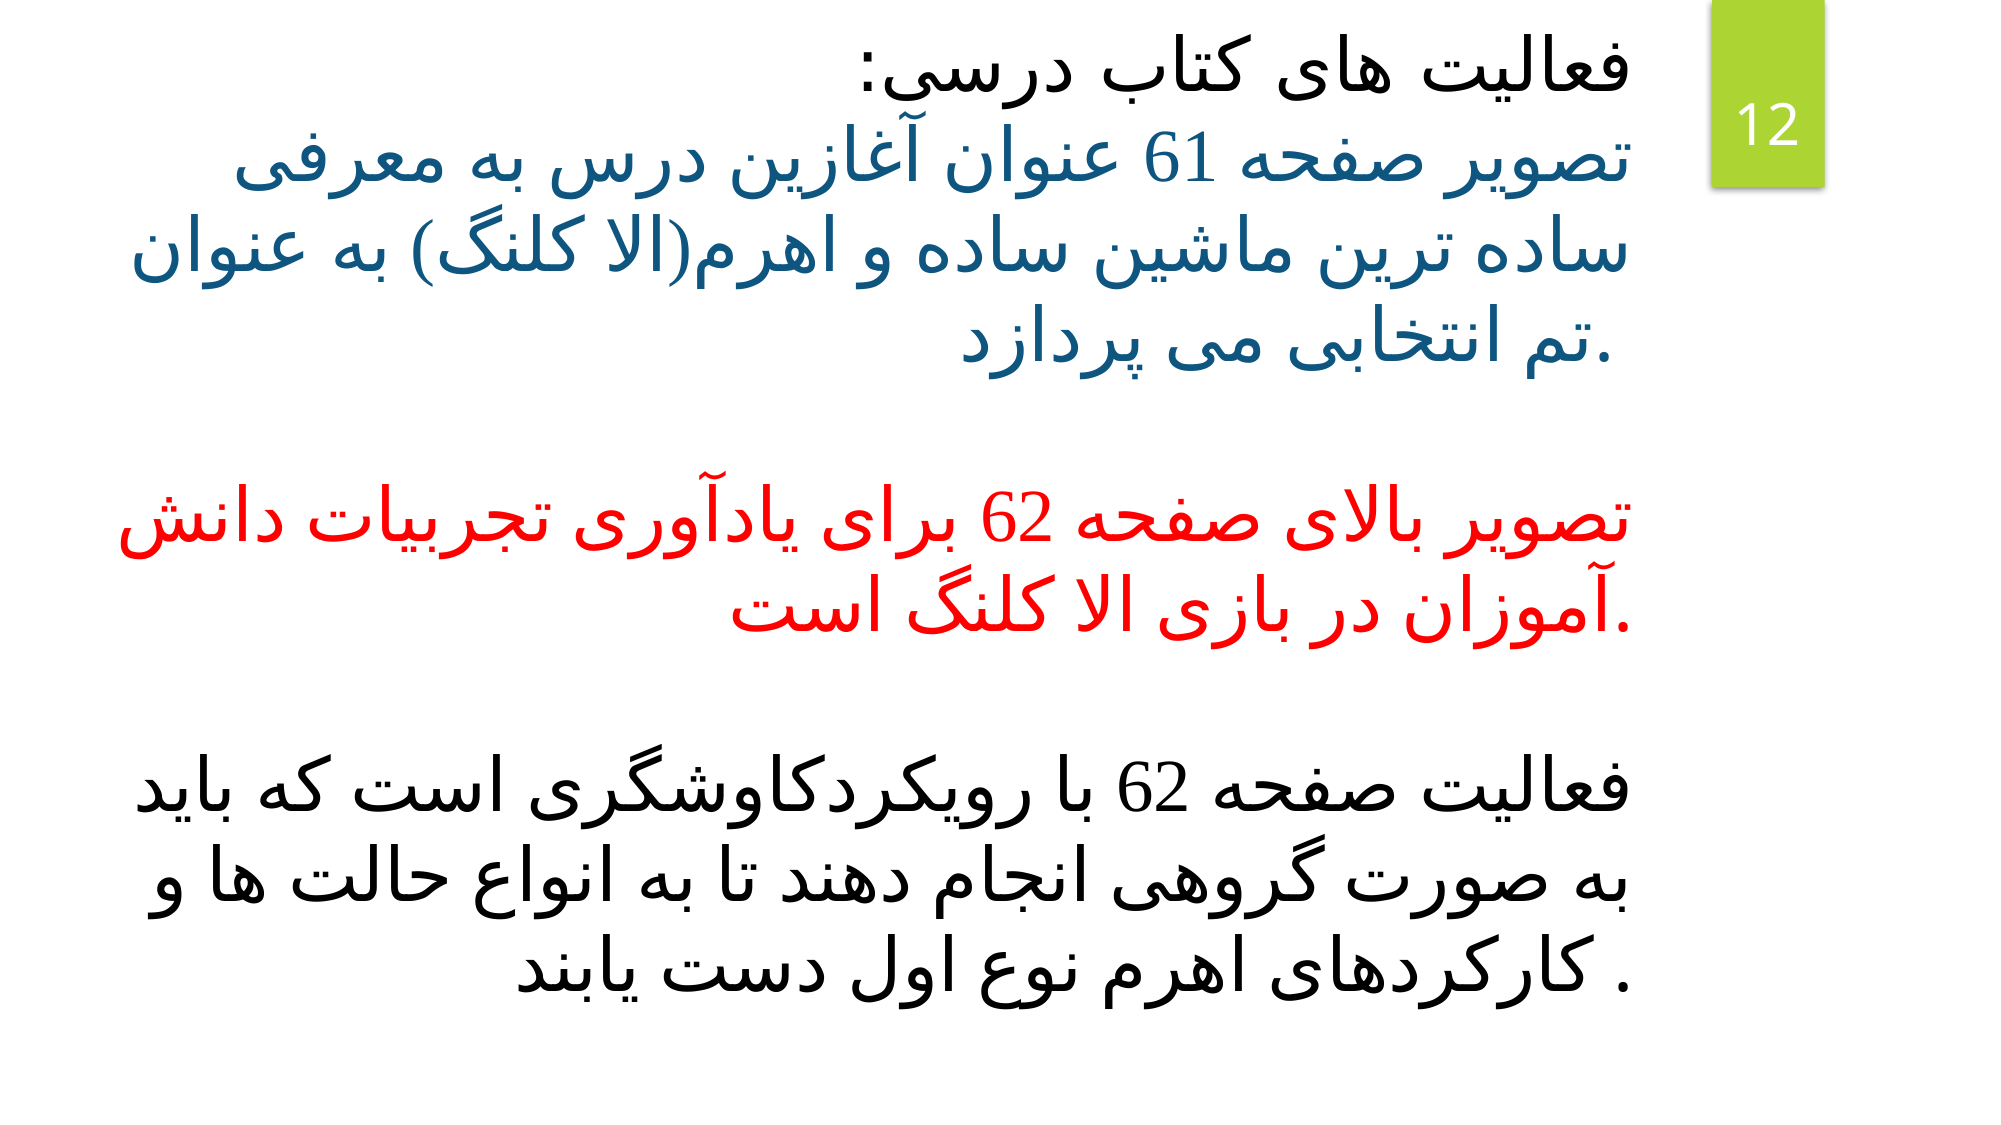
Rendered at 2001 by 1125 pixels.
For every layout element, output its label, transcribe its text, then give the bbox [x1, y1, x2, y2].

text_box فعالیت های کتاب درسی: تصویر صفحه 61 عنوان آغازین درس به معرفی ساده ترین ماشین ساده و اهرم(الا کلنگ) به عنوان تم انتخابی می پردازد. تصویر بالای صفحه 62 برای یادآوری تجربیات دانش آموزان در بازی الا کلنگ است. فعالیت صفحه 62 با رویکردکاوشگری است که باید به صورت گروهی انجام دهند تا به انواع حالت ها و کارکردهای اهرم نوع اول دست یابند . [97, 9, 1649, 1125]
slide_number 12 [1698, 48, 1836, 175]
